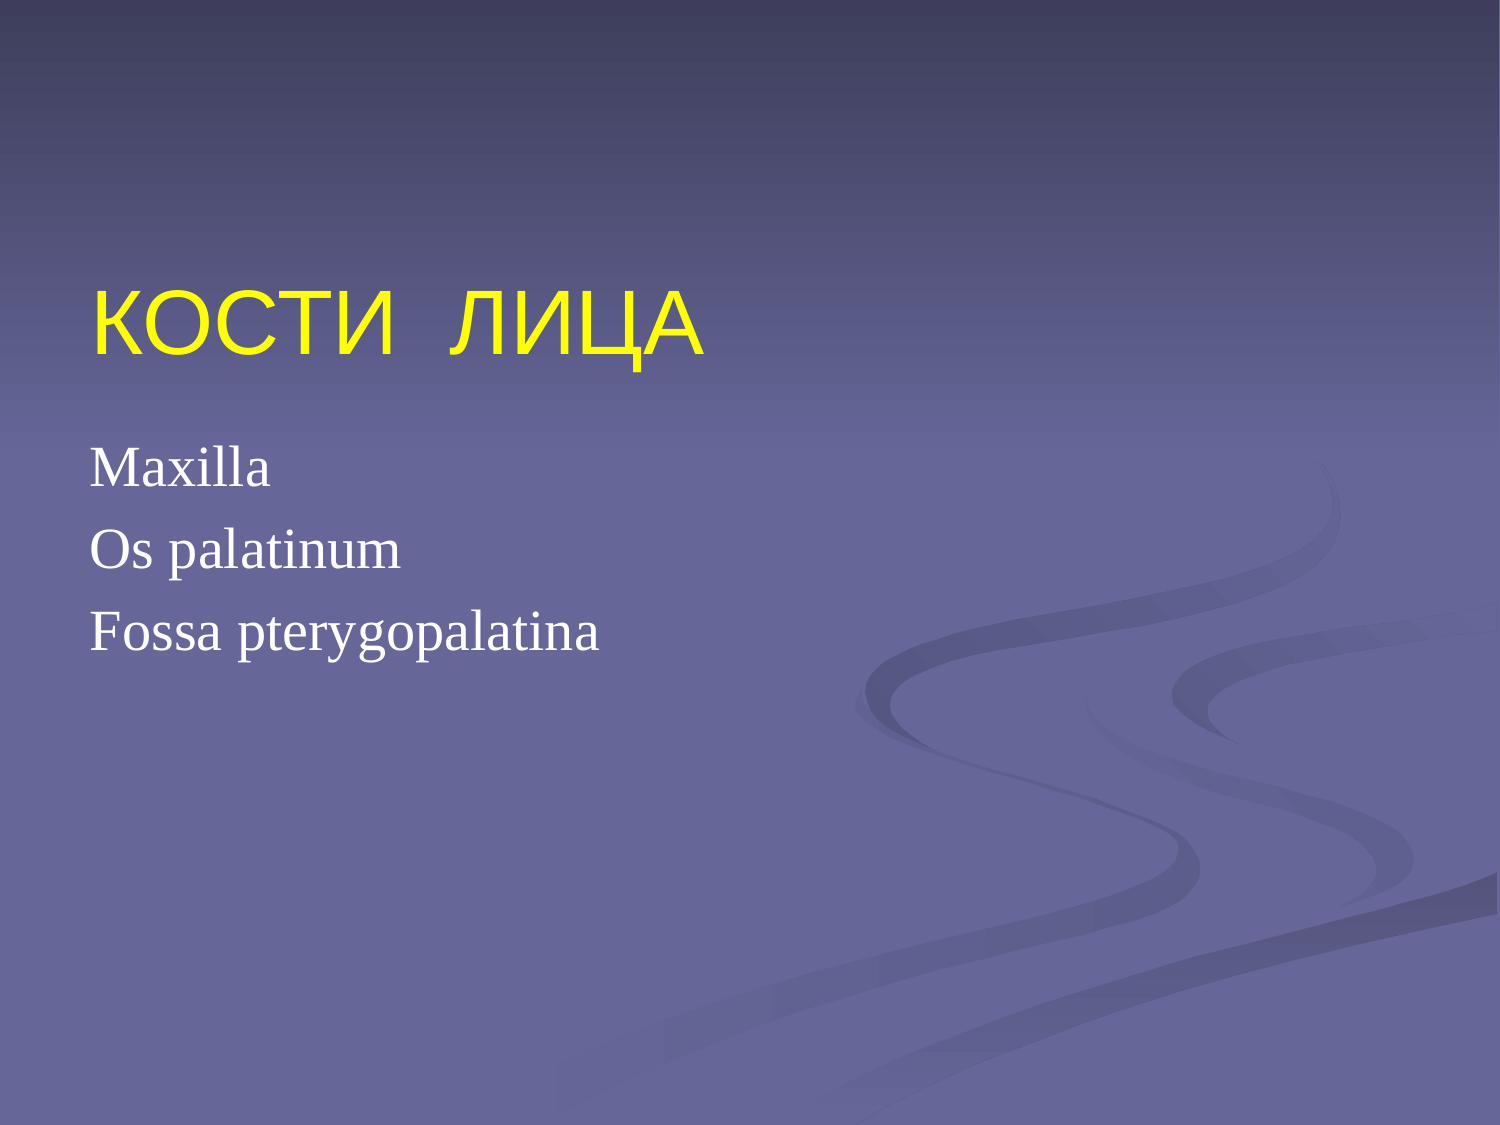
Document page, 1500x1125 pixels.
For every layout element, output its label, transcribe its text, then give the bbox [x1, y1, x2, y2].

text_box Maxilla Os palatinum Fossa pterygopalatina [74, 420, 738, 757]
title КОСТИ ЛИЦА [74, 168, 1425, 357]
